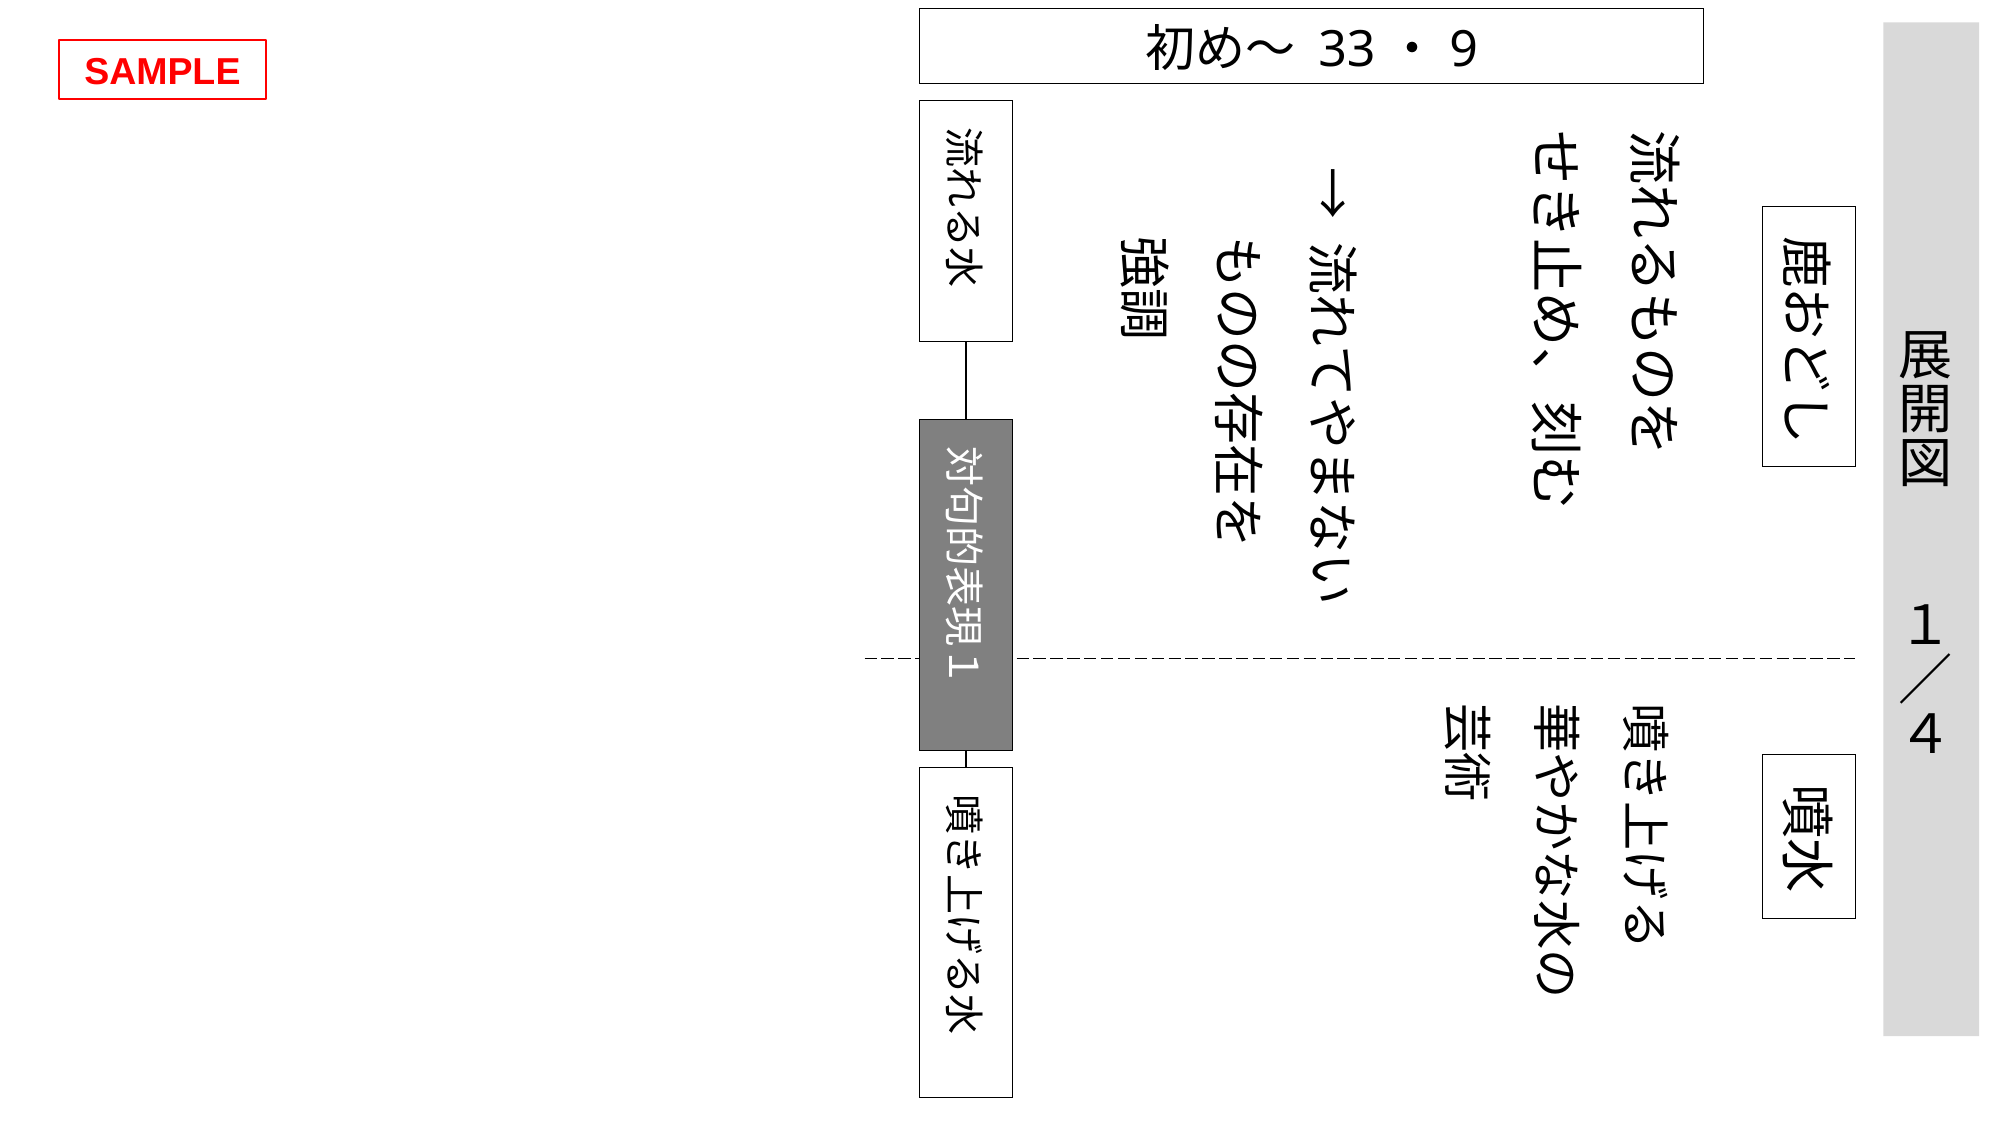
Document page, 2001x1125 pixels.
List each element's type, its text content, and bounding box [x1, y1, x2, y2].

text_box 噴水 [1762, 754, 1856, 919]
text_box → 流れてやまない ものの存在を 強調 [1082, 137, 1398, 632]
list 展開図 １／４ [1883, 22, 1980, 1037]
text_box 初め～ 33・9 [919, 8, 1704, 84]
text_box 流れるものを せき止め、刻む [1400, 100, 1717, 629]
text_box SAMPLE [58, 39, 267, 100]
text_box 噴き上げる 華やかな水の 芸術 [1400, 674, 1717, 1037]
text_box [919, 100, 1013, 1098]
text_box 鹿おどし [1762, 206, 1856, 467]
